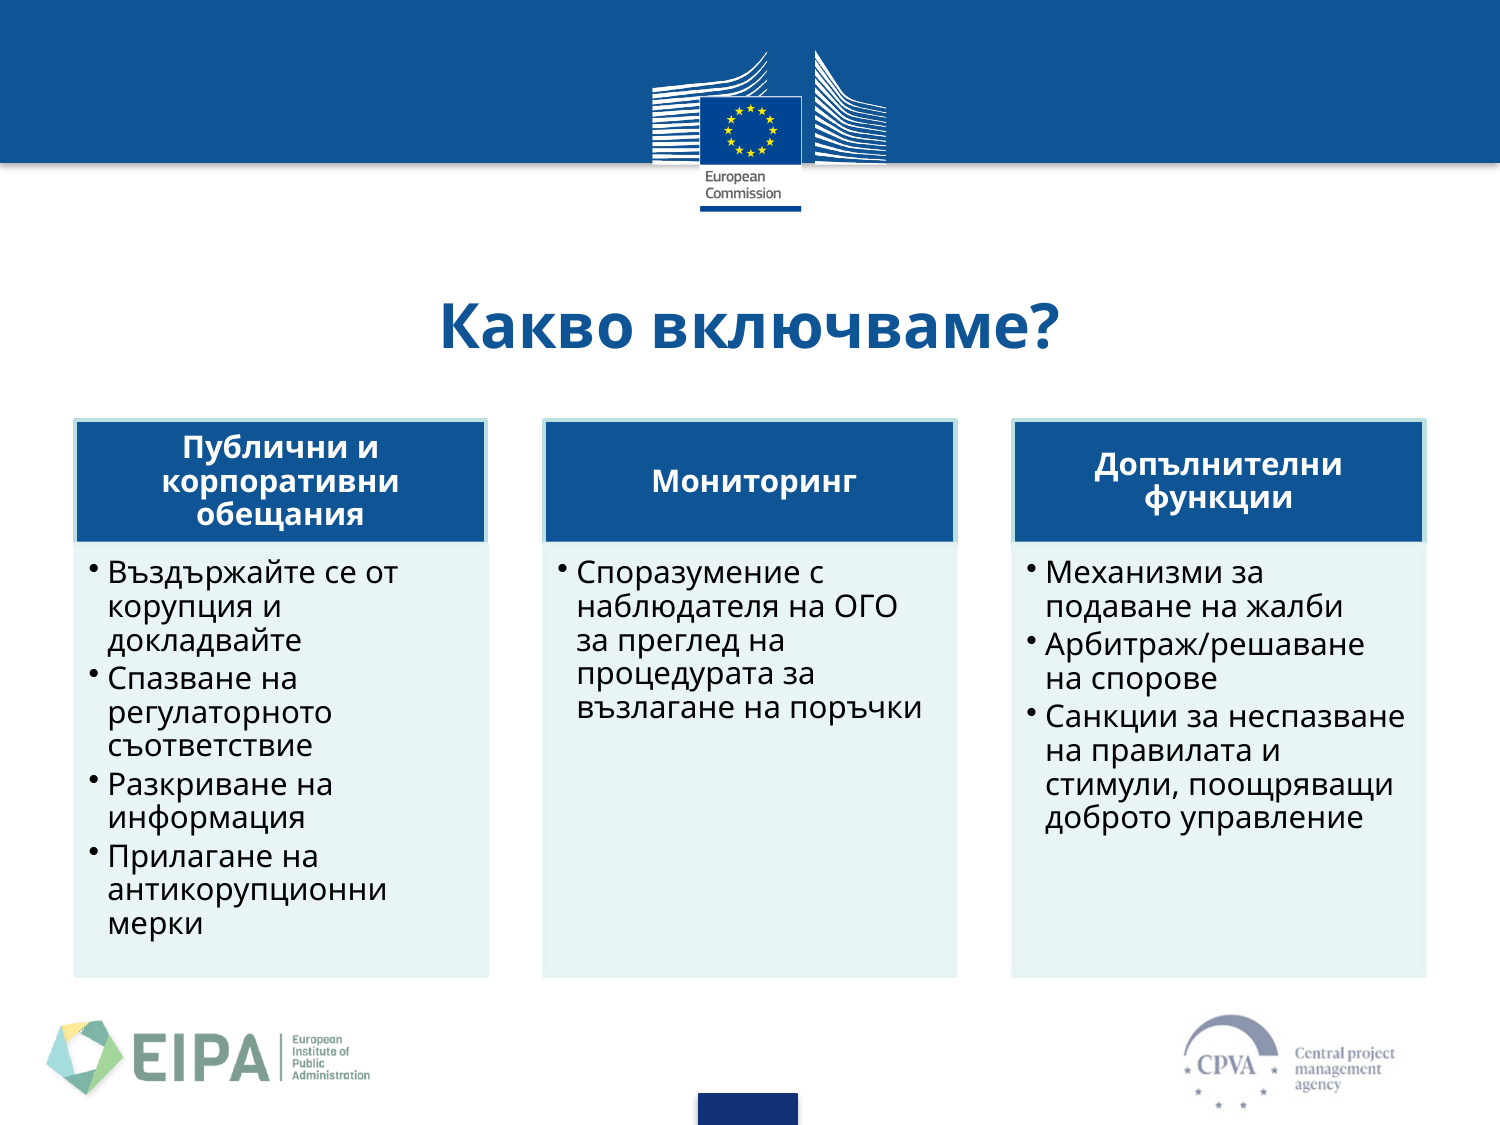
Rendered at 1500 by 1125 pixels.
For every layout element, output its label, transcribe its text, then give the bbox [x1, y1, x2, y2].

title Какво включваме? [74, 246, 1426, 399]
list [74, 399, 1426, 997]
